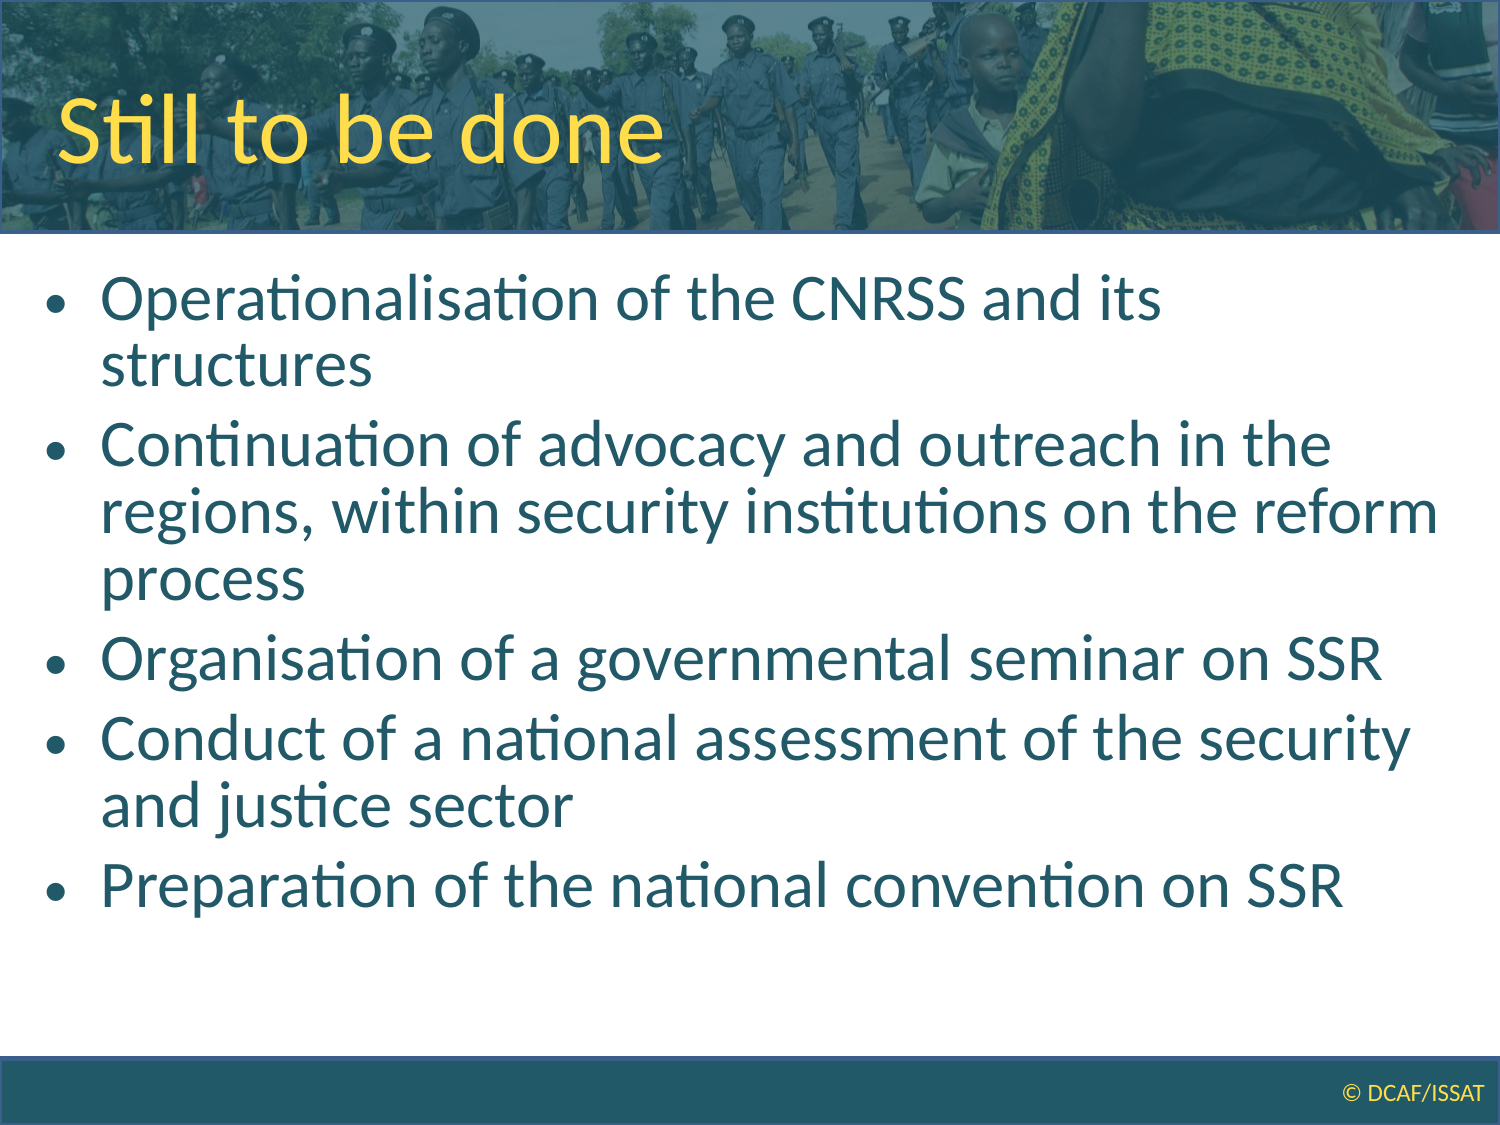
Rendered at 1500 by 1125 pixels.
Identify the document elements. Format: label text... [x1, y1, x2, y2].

title Still to be done [41, 45, 1459, 233]
list Operationalisation of the CNRSS and its structures Continuation of advocacy and outreach in the regions, within security institutions on the reform process Organisation of a governmental seminar on SSR Conduct of a national assessment of the security and justice sector Preparation of the national convention on SSR [29, 262, 1459, 1024]
